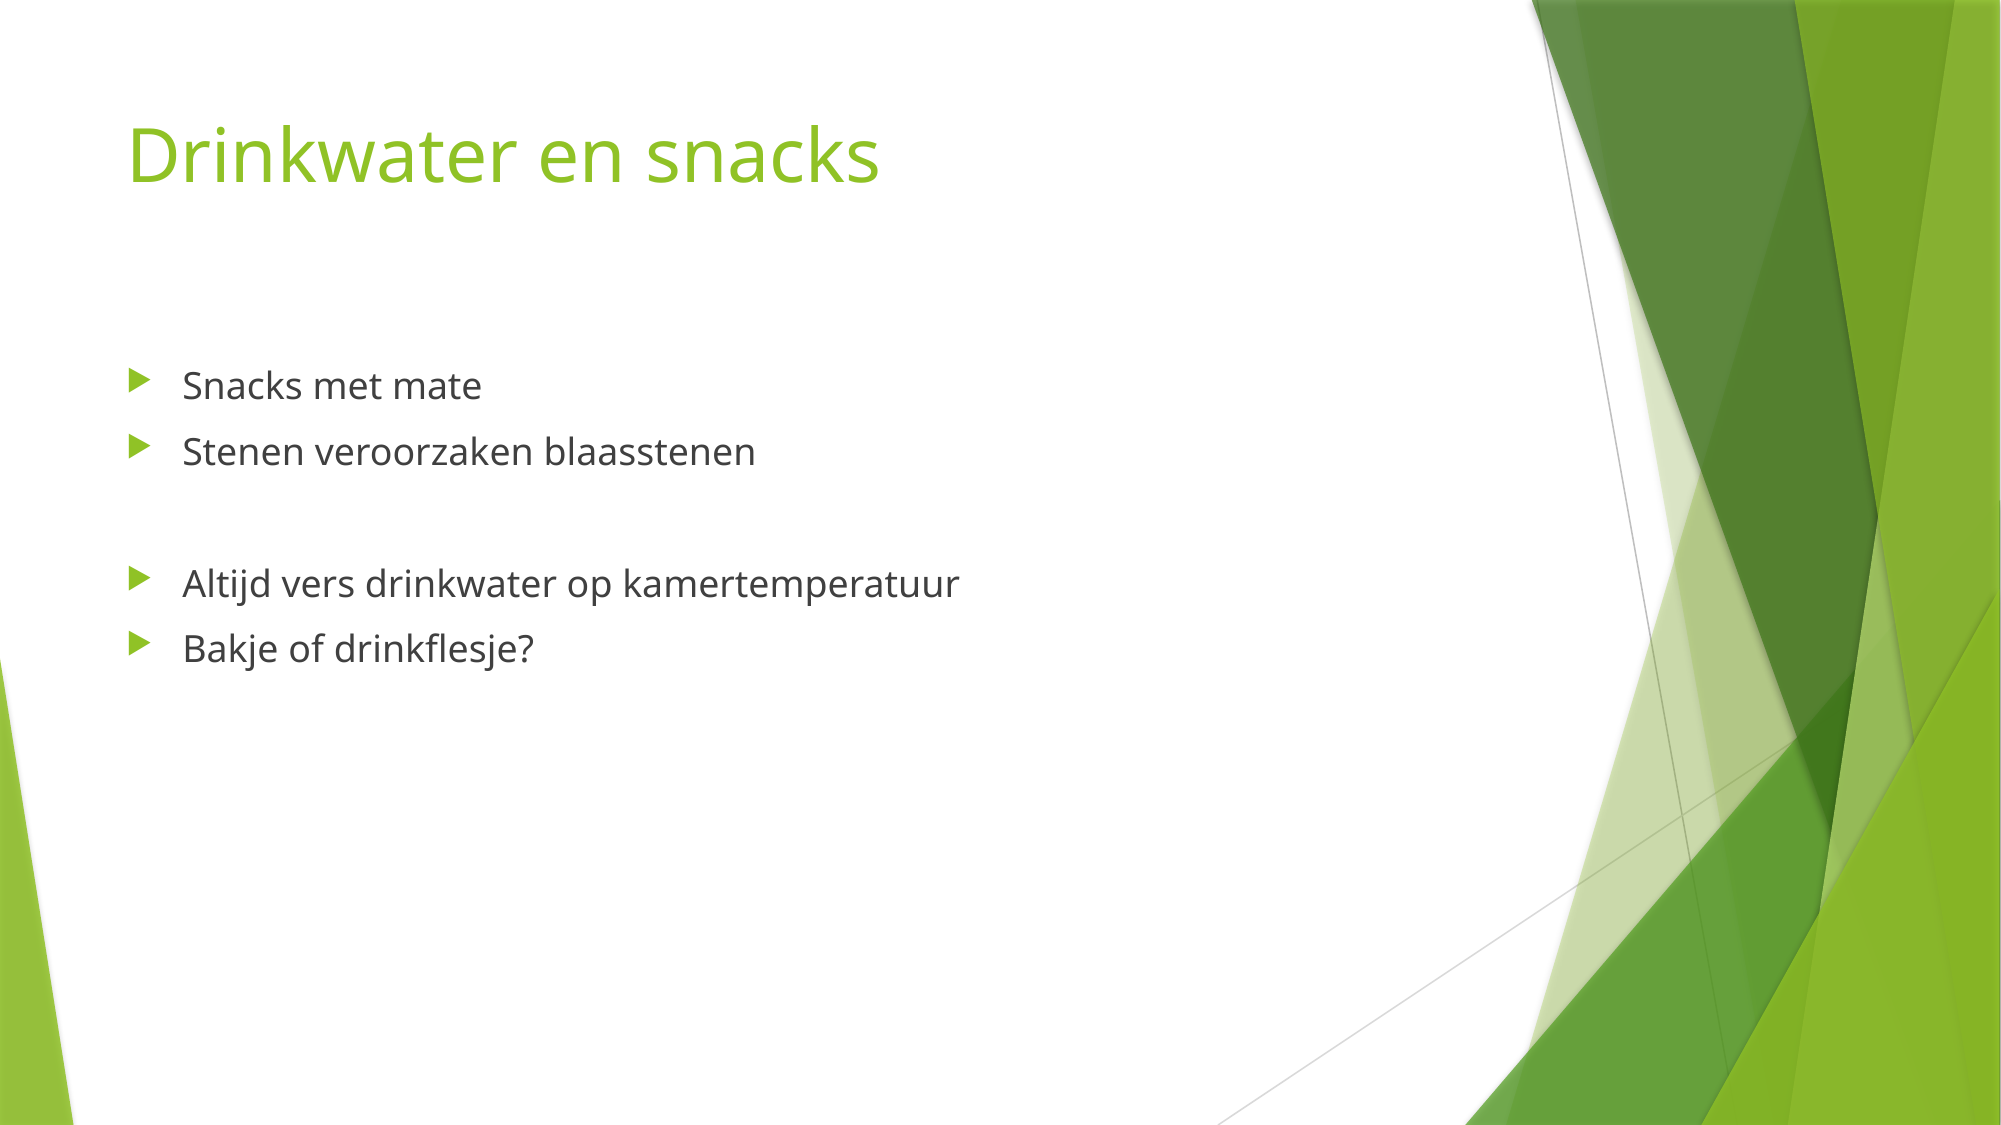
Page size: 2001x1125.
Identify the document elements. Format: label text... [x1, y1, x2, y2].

title Drinkwater en snacks [111, 99, 1522, 317]
list Snacks met mate Stenen veroorzaken blaasstenen Altijd vers drinkwater op kamertemperatuur Bakje of drinkflesje? [111, 354, 1522, 992]
